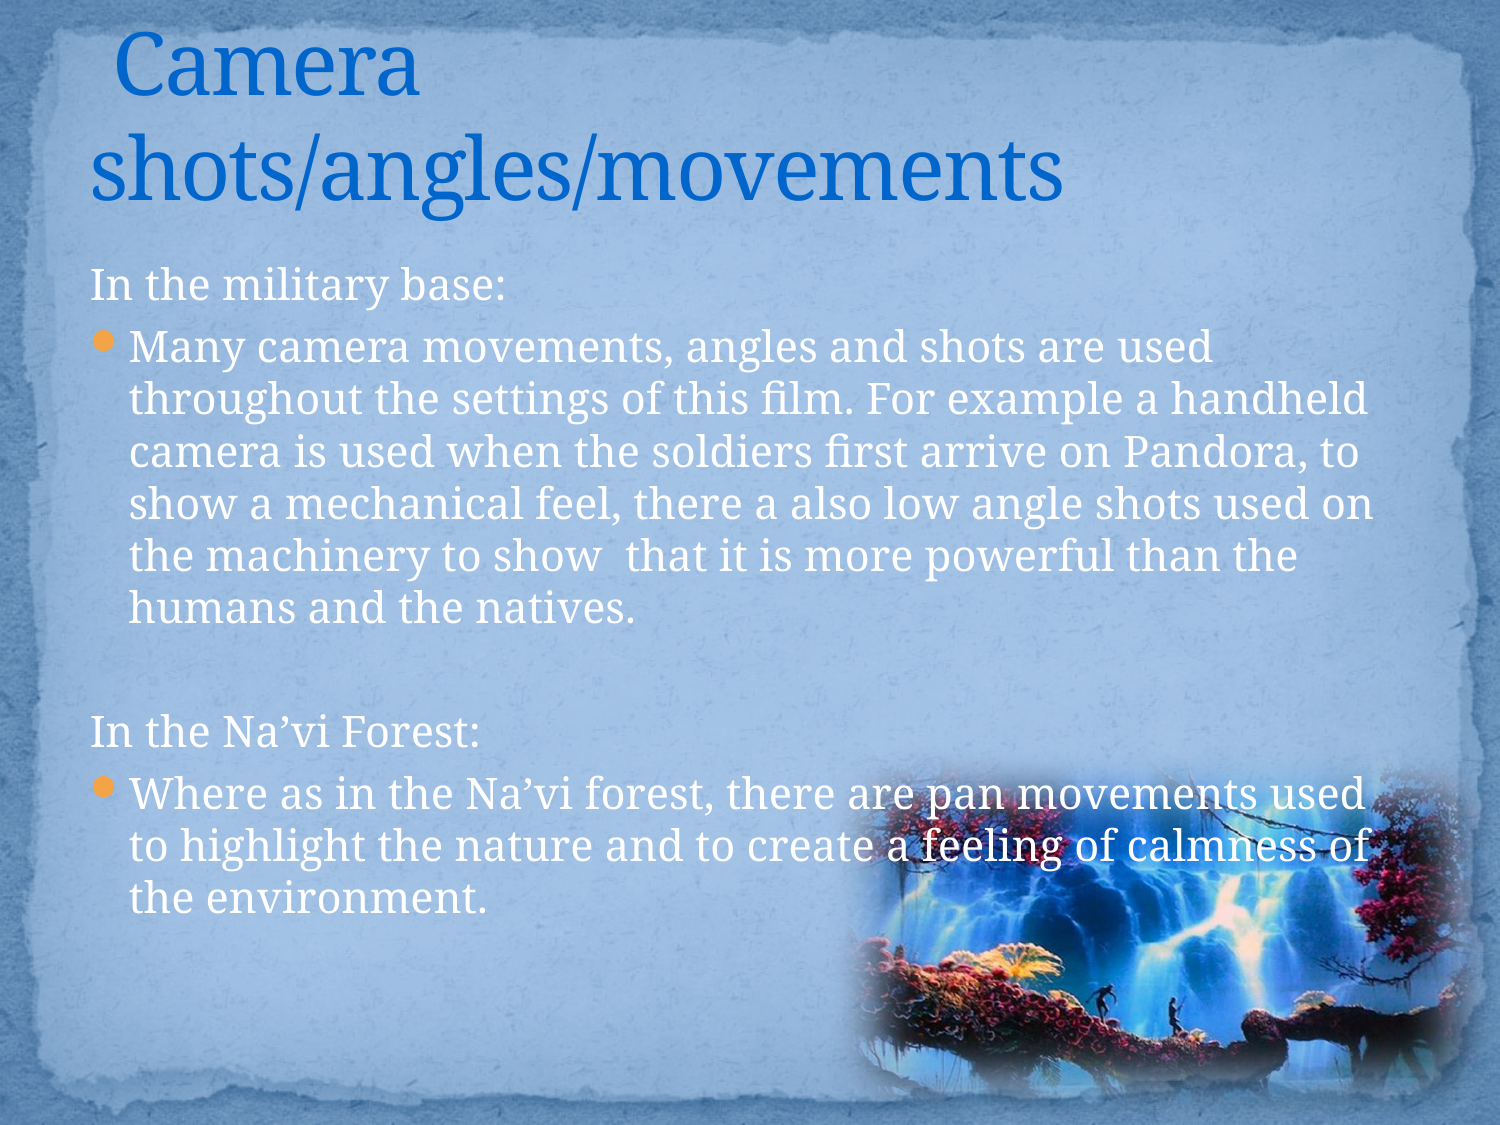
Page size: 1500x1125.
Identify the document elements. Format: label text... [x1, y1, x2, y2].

title Camera shots/angles/movements [74, 24, 1425, 225]
list In the military base: Many camera movements, angles and shots are used throughout the settings of this film. For example a handheld camera is used when the soldiers first arrive on Pandora, to show a mechanical feel, there a also low angle shots used on the machinery to show that it is more powerful than the humans and the natives. In the Na’vi Forest: Where as in the Na’vi forest, there are pan movements used to highlight the nature and to create a feeling of calmness of the environment. [75, 249, 1425, 1000]
picture [829, 748, 1500, 1125]
